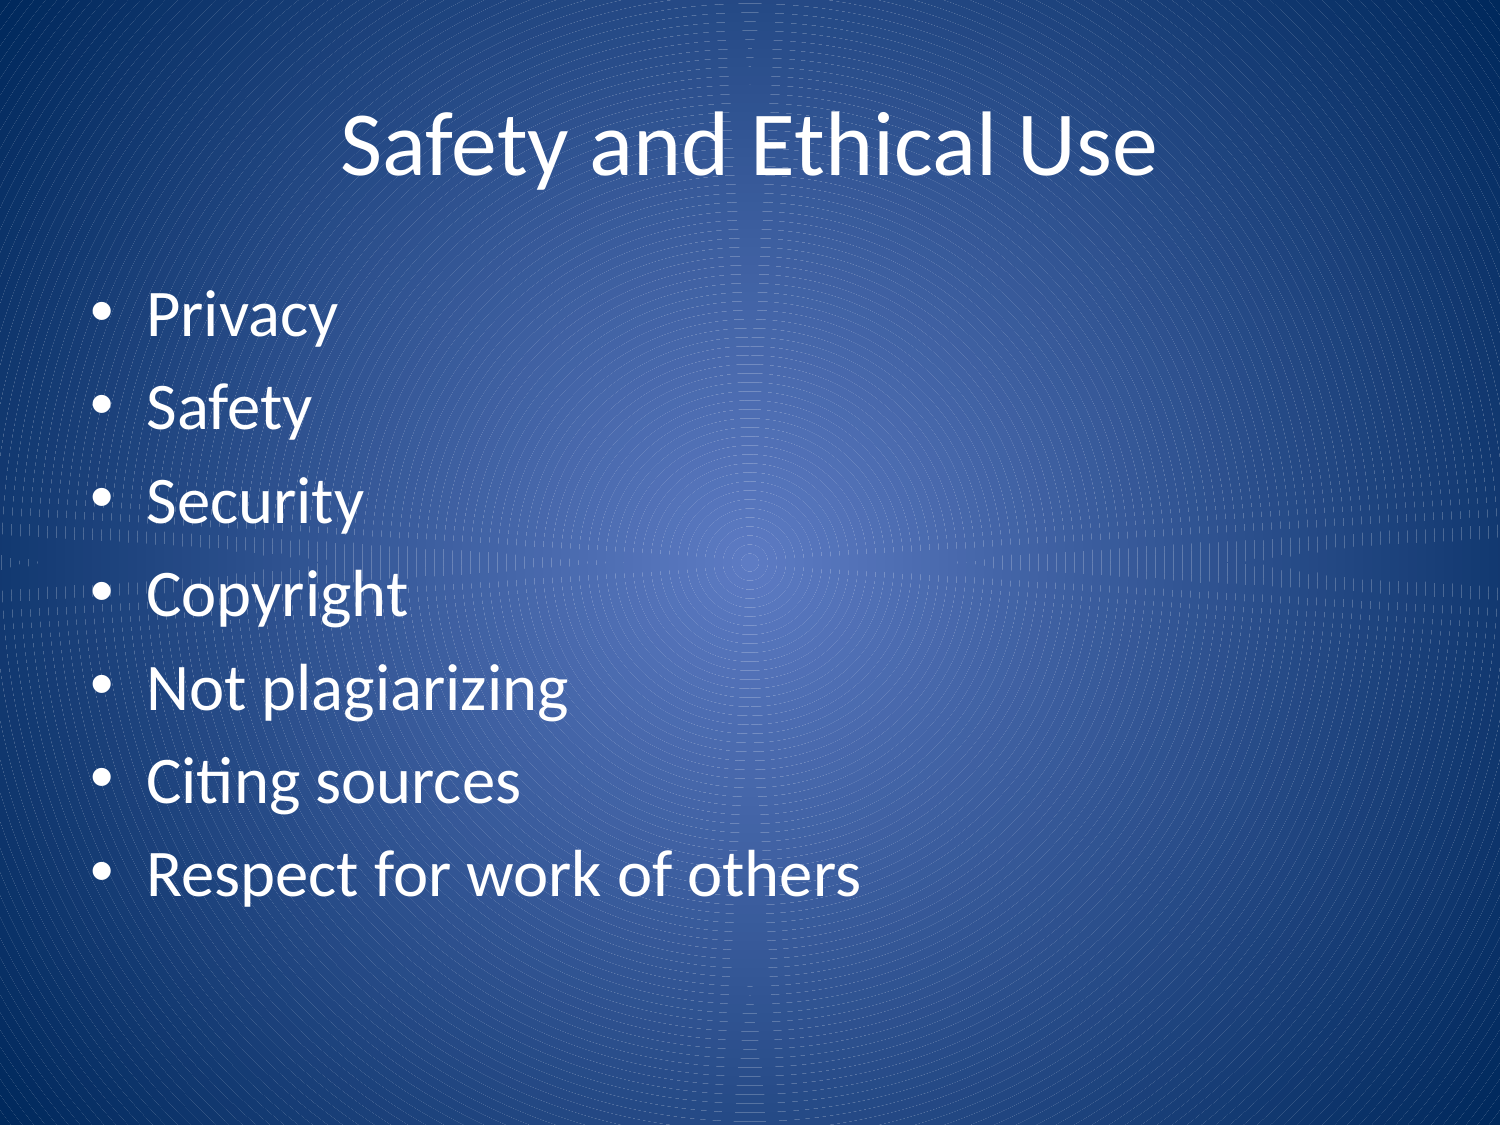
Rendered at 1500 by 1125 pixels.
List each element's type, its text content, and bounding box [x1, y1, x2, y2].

title Safety and Ethical Use [75, 45, 1425, 233]
list Privacy Safety Security Copyright Not plagiarizing Citing sources Respect for work of others [75, 262, 1425, 1005]
